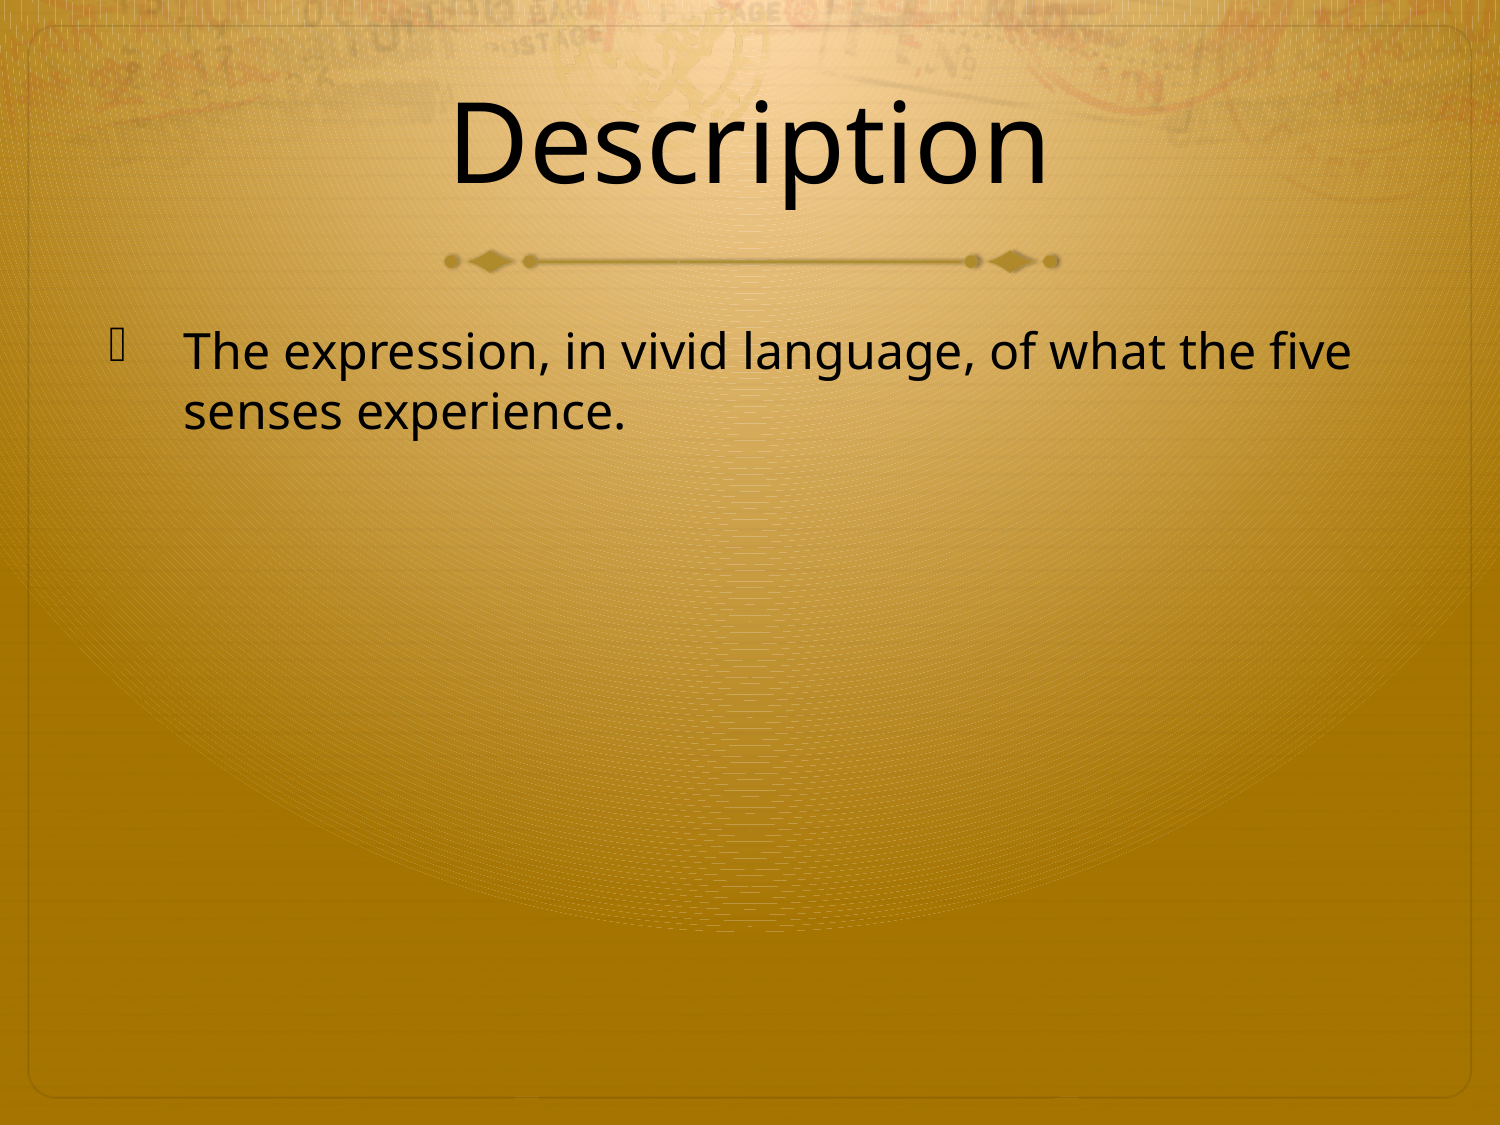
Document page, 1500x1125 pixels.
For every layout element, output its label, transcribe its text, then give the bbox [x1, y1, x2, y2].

picture [0, 0, 1500, 1125]
list The expression, in vivid language, of what the five senses experience. [93, 312, 1407, 988]
title Description [93, 45, 1407, 233]
